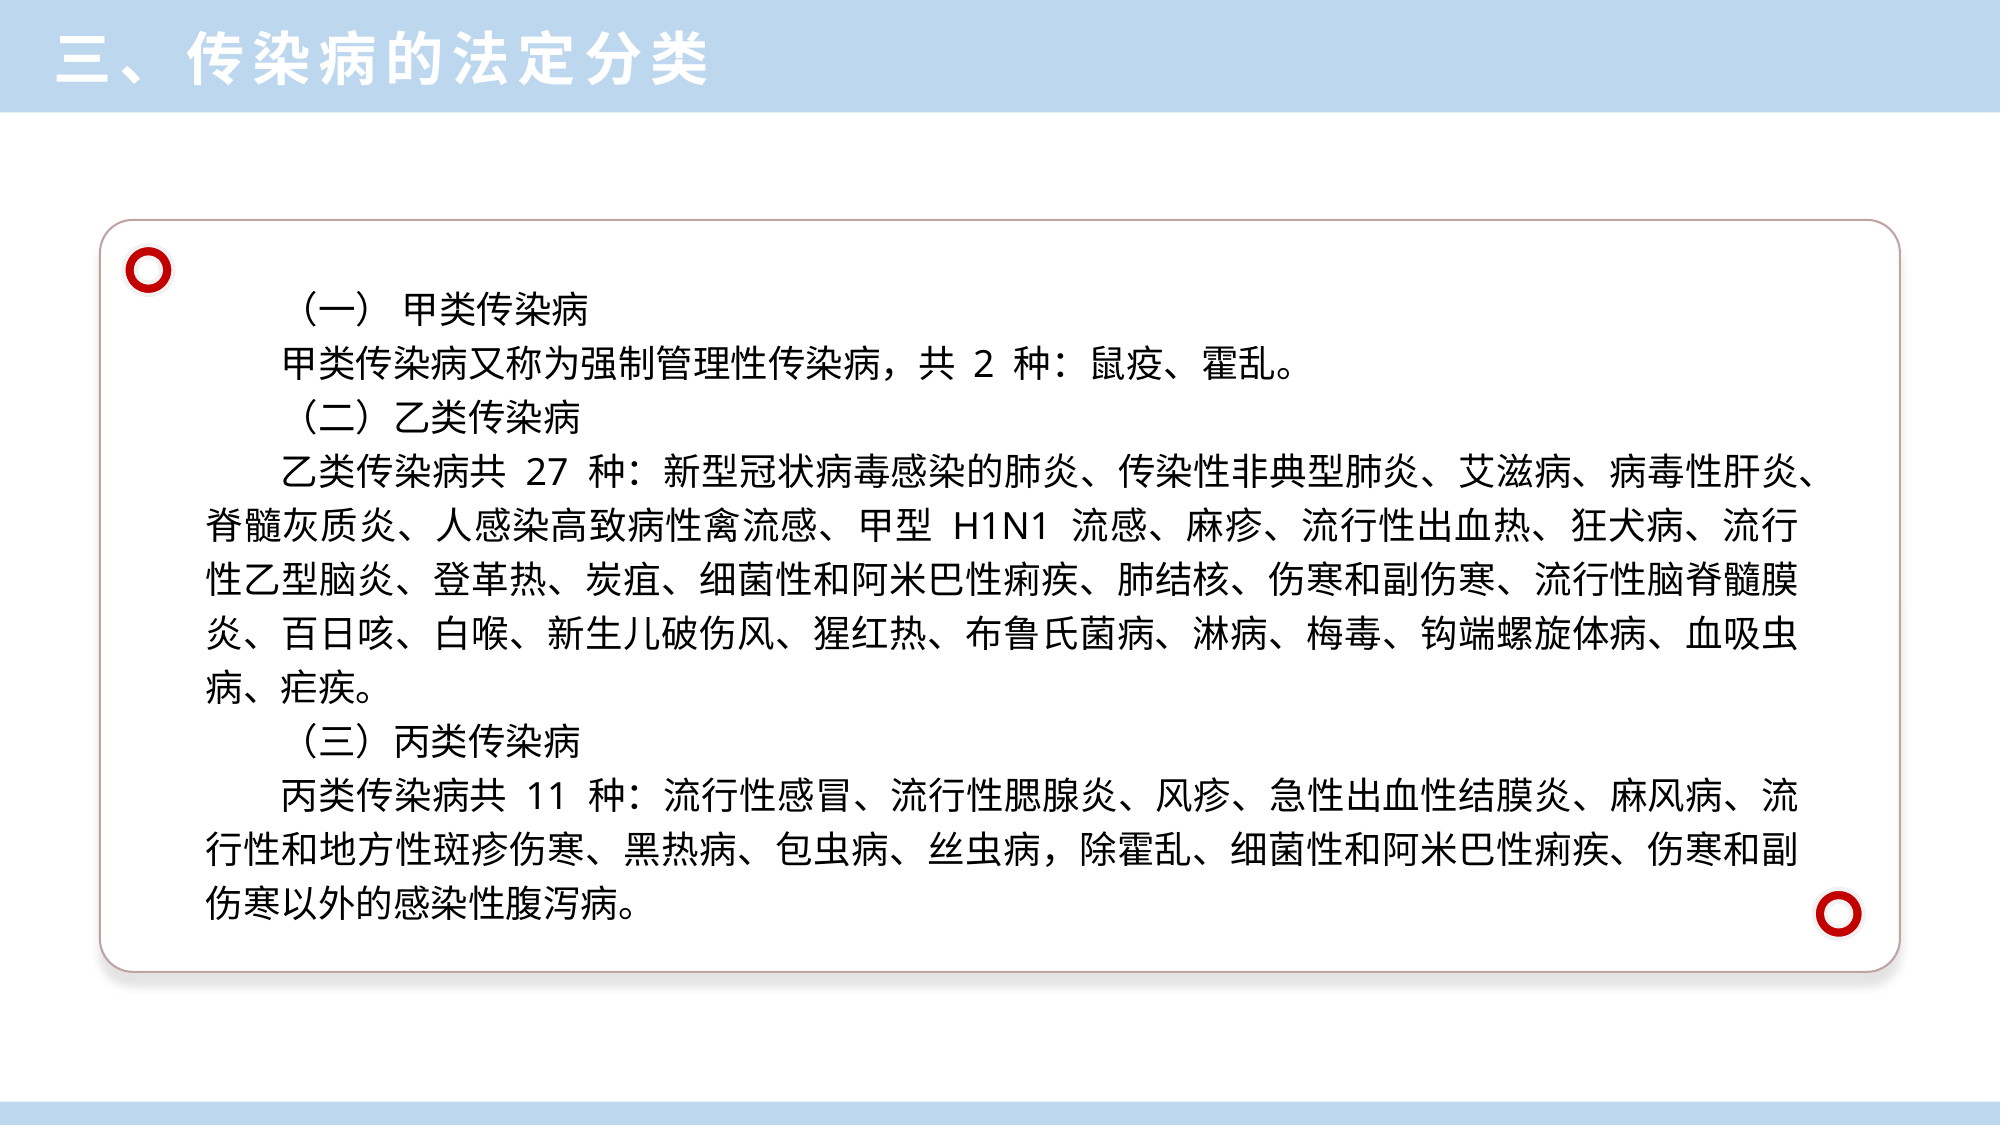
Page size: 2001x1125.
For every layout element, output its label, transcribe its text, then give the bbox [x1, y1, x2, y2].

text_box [99, 219, 1900, 972]
text_box 三、传染病的法定分类 [41, 16, 722, 98]
